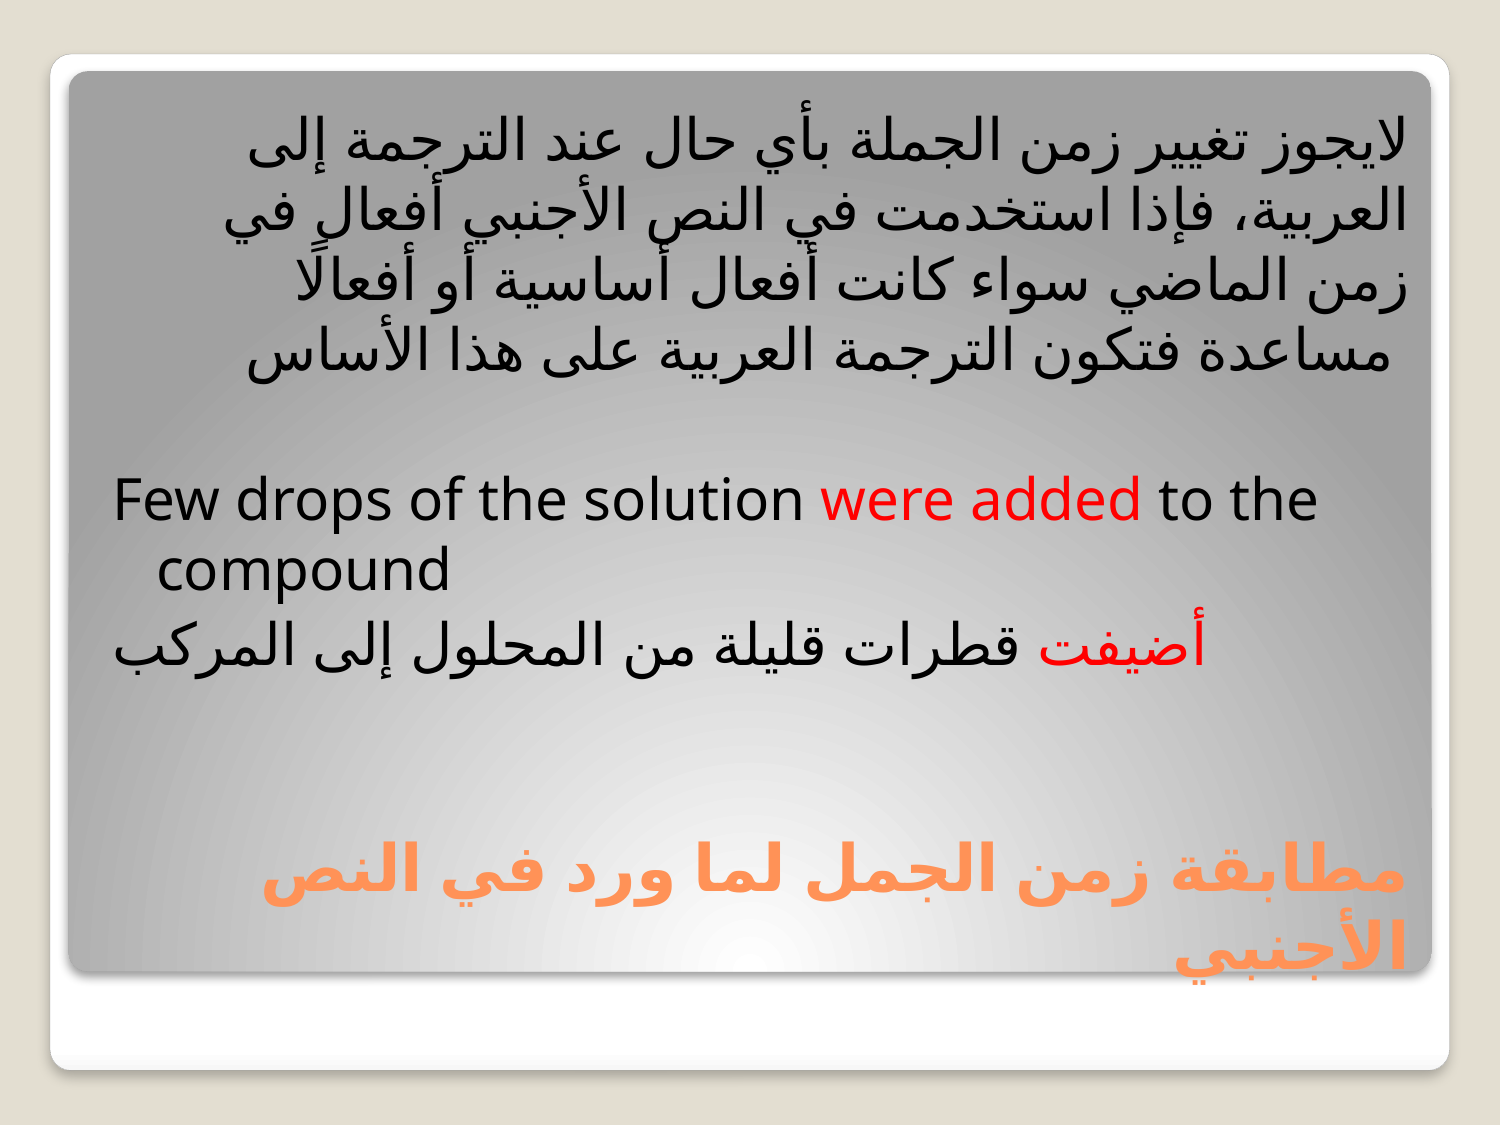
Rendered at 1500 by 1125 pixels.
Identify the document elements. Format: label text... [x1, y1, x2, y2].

list لايجوز تغيير زمن الجملة بأي حال عند الترجمة إلى العربية، فإذا استخدمت في النص الأجنبي أفعال في زمن الماضي سواء كانت أفعال أساسية أو أفعالًا مساعدة فتكون الترجمة العربية على هذا الأساس Few drops of the solution were added to the compound أضيفت قطرات قليلة من المحلول إلى المركب [82, 86, 1425, 774]
title مطابقة زمن الجمل لما ورد في النص الأجنبي [82, 817, 1425, 990]
